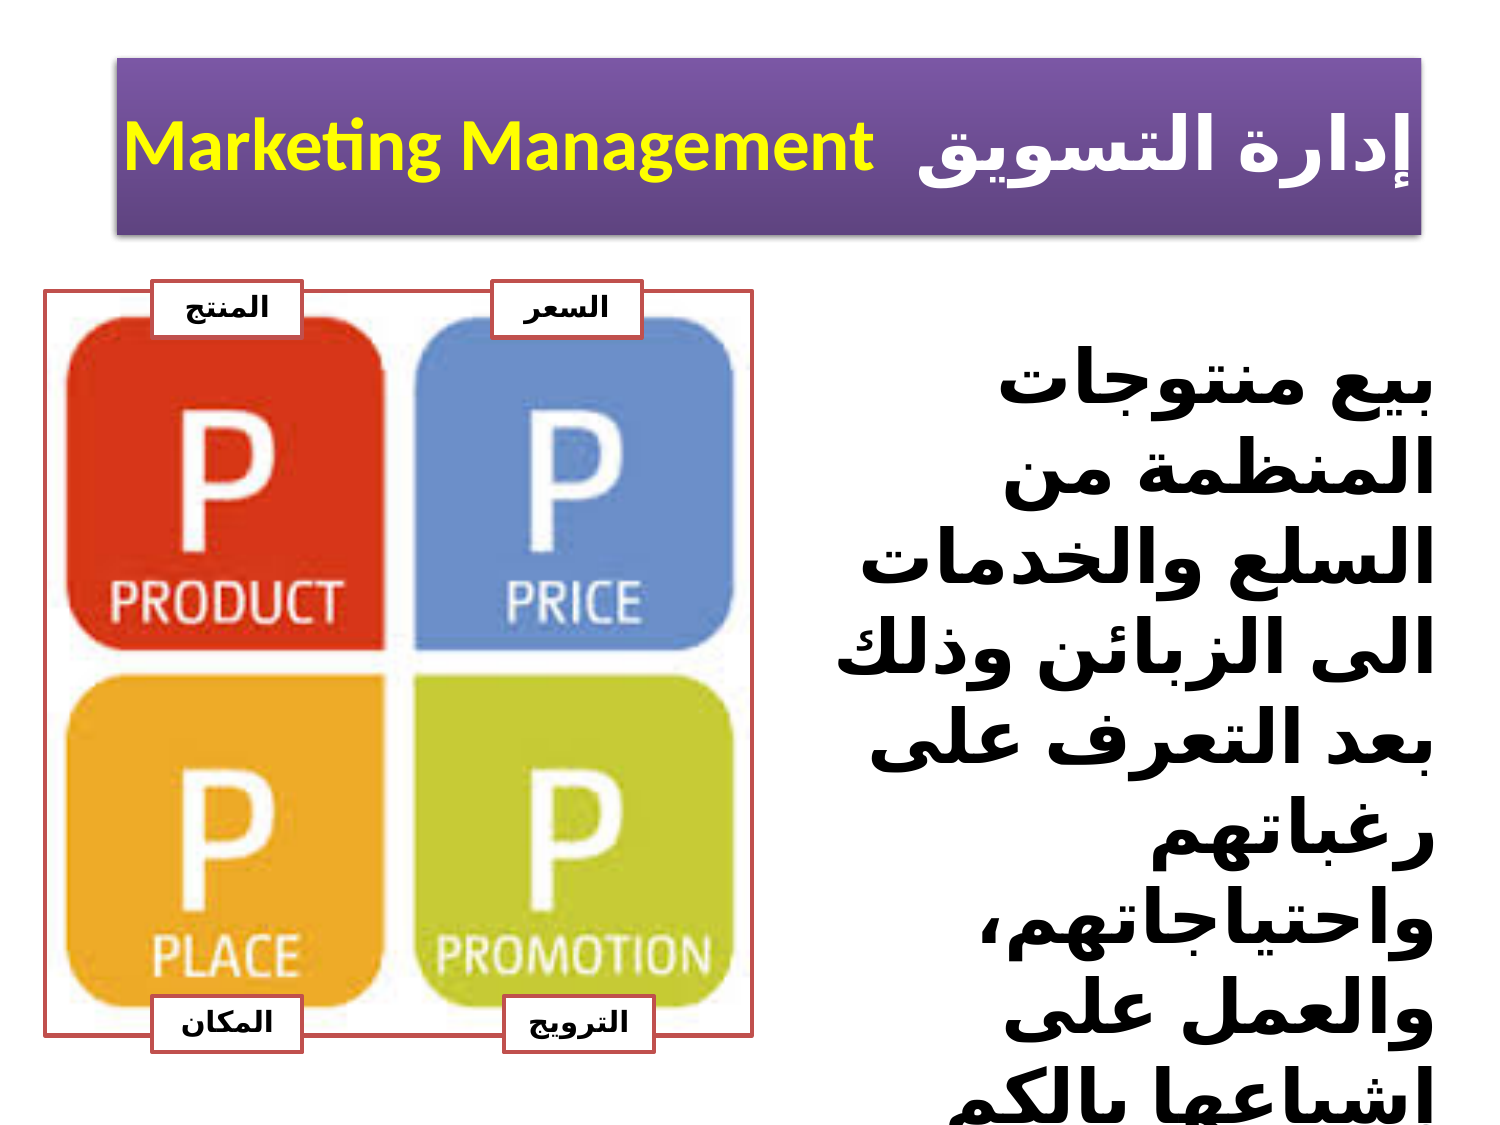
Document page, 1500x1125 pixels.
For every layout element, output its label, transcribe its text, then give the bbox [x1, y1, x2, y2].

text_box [46, 280, 751, 1053]
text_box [116, 58, 1422, 235]
text_box بيع منتوجات المنظمة من السلع والخدمات الى الزبائن وذلك بعد التعرف على رغباتهم واحتياجاتهم، والعمل على إشباعها بالكم والنوع وفي الزمان والمكان المناسبين [773, 321, 1454, 1125]
